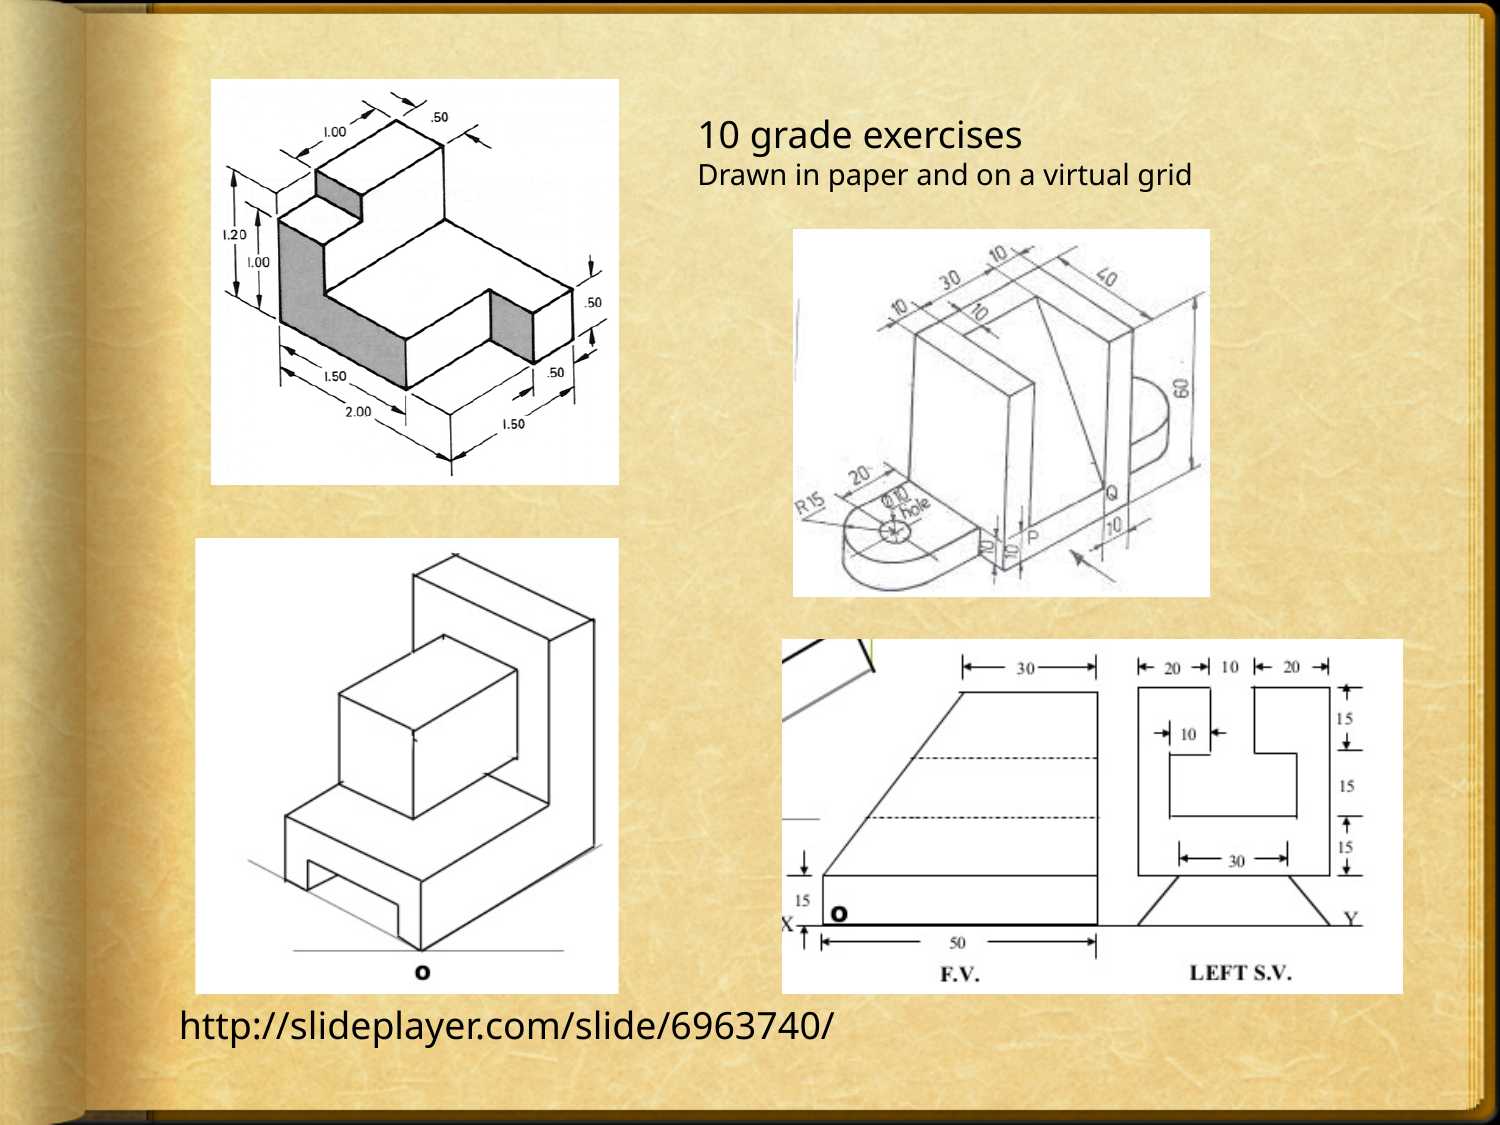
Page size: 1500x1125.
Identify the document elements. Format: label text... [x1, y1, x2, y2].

text_box http://slideplayer.com/slide/6963740/ [163, 994, 851, 1055]
text_box 10 grade exercises Drawn in paper and on a virtual grid [682, 104, 1209, 199]
picture [0, 0, 1500, 1125]
